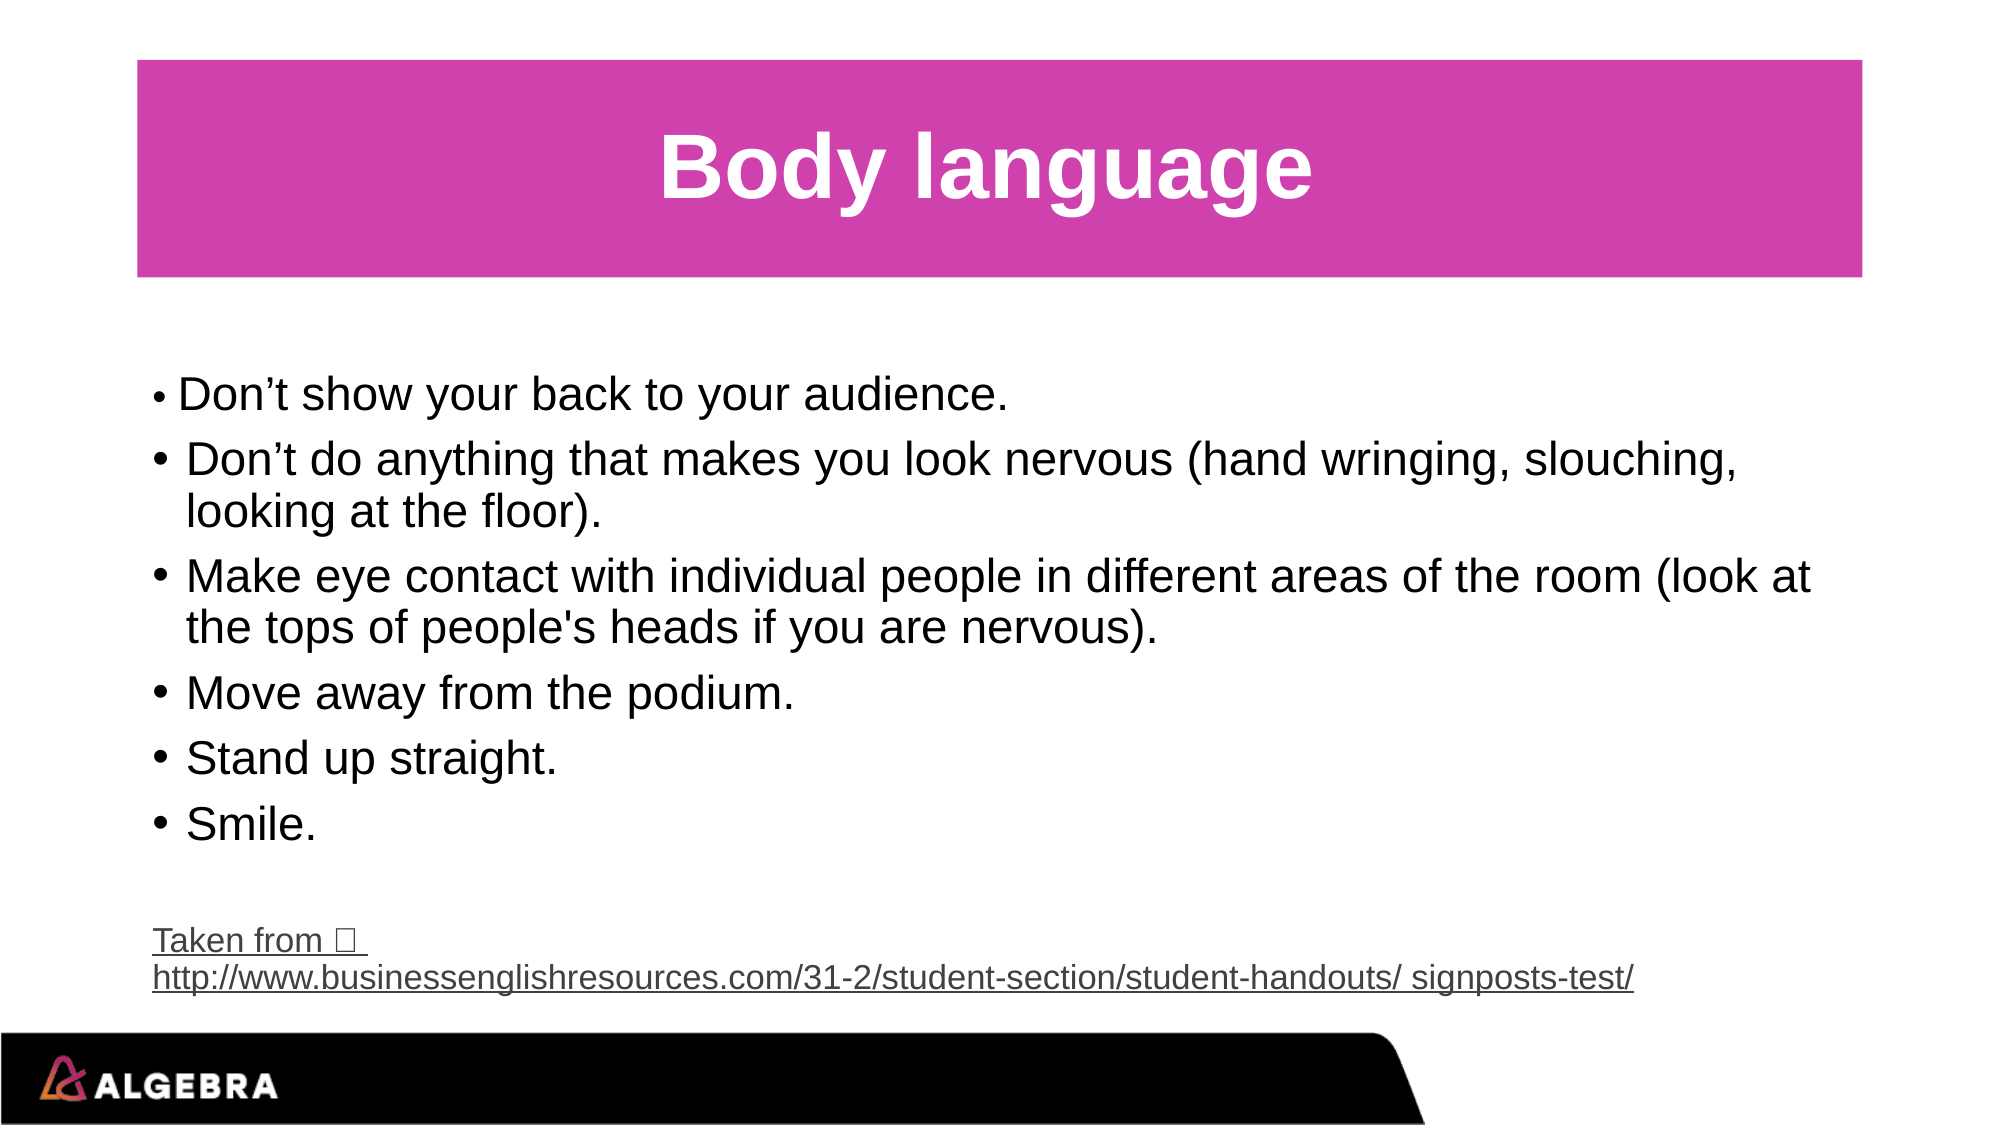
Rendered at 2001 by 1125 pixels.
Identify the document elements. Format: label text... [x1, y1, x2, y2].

picture [0, 1032, 1425, 1125]
title Body language [137, 59, 1863, 278]
list • Don’t show your back to your audience. Don’t do anything that makes you look nervous (hand wringing, slouching, looking at the floor). Make eye contact with individual people in different areas of the room (look at the tops of people's heads if you are nervous). Move away from the podium. Stand up straight. Smile. Taken from  http://www.businessenglishresources.com/31-2/student-section/student-handouts/ signposts-test/ [137, 299, 1863, 1014]
